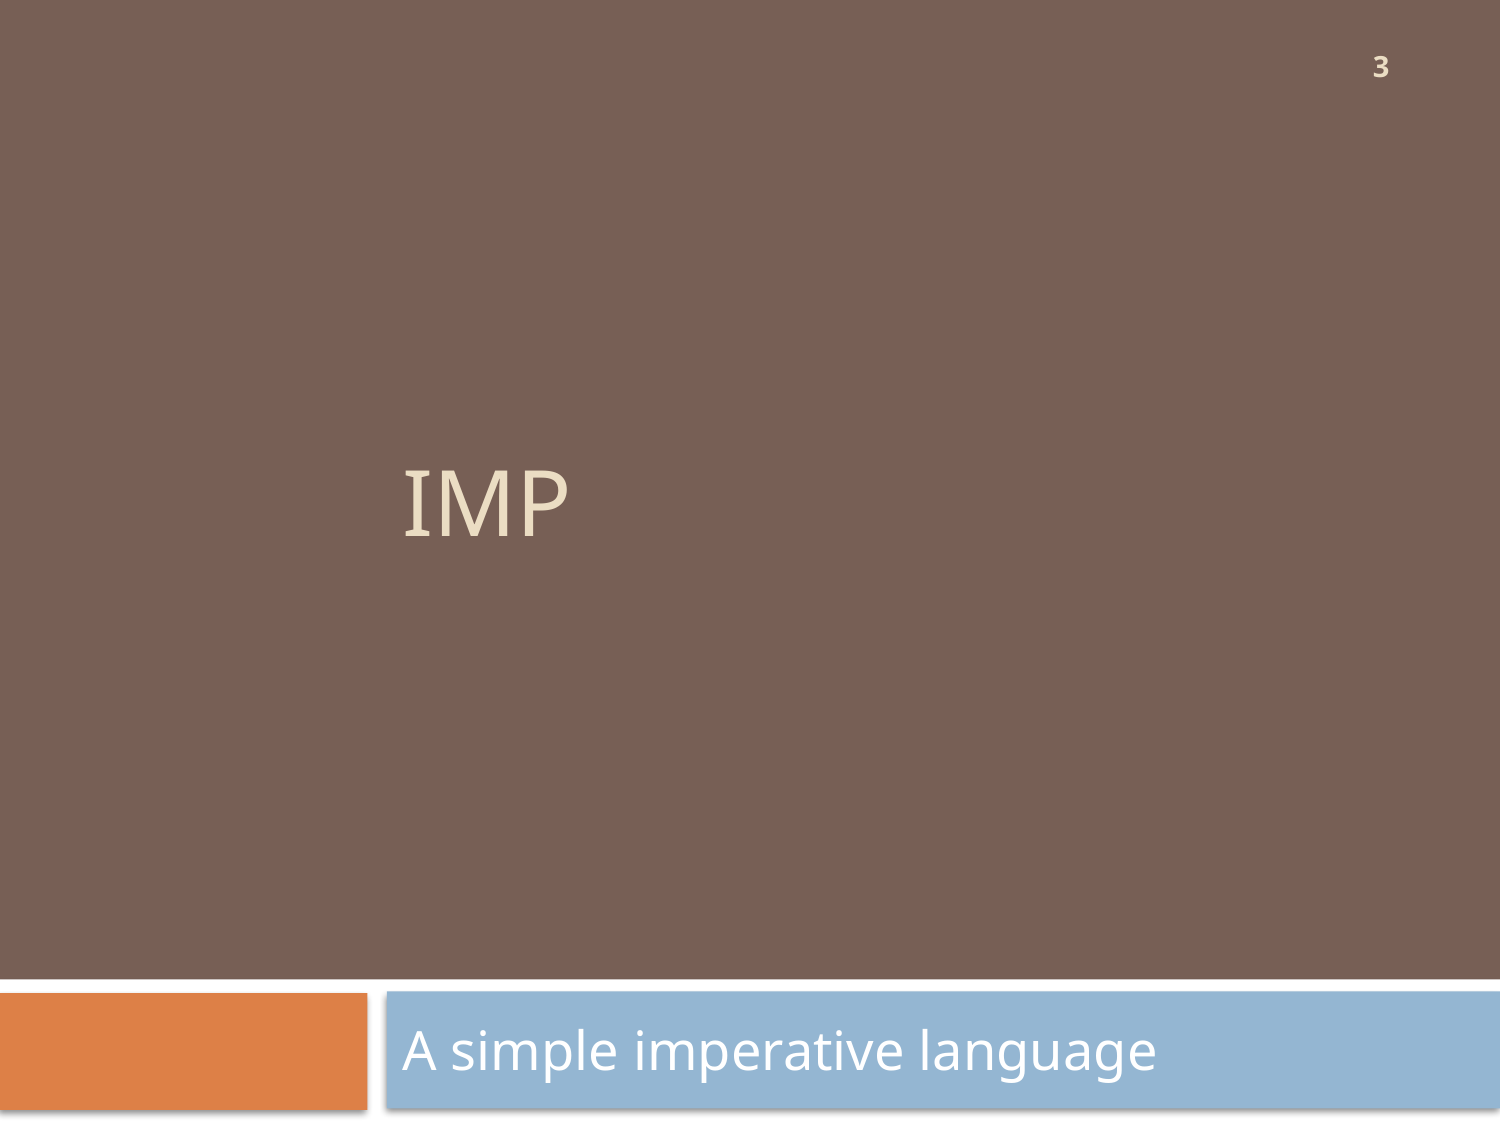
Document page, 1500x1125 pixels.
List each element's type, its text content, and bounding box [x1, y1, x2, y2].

slide_number 3 [1312, 37, 1450, 100]
title IMP [387, 437, 638, 563]
subtitle A simple imperative language [387, 992, 1488, 1105]
